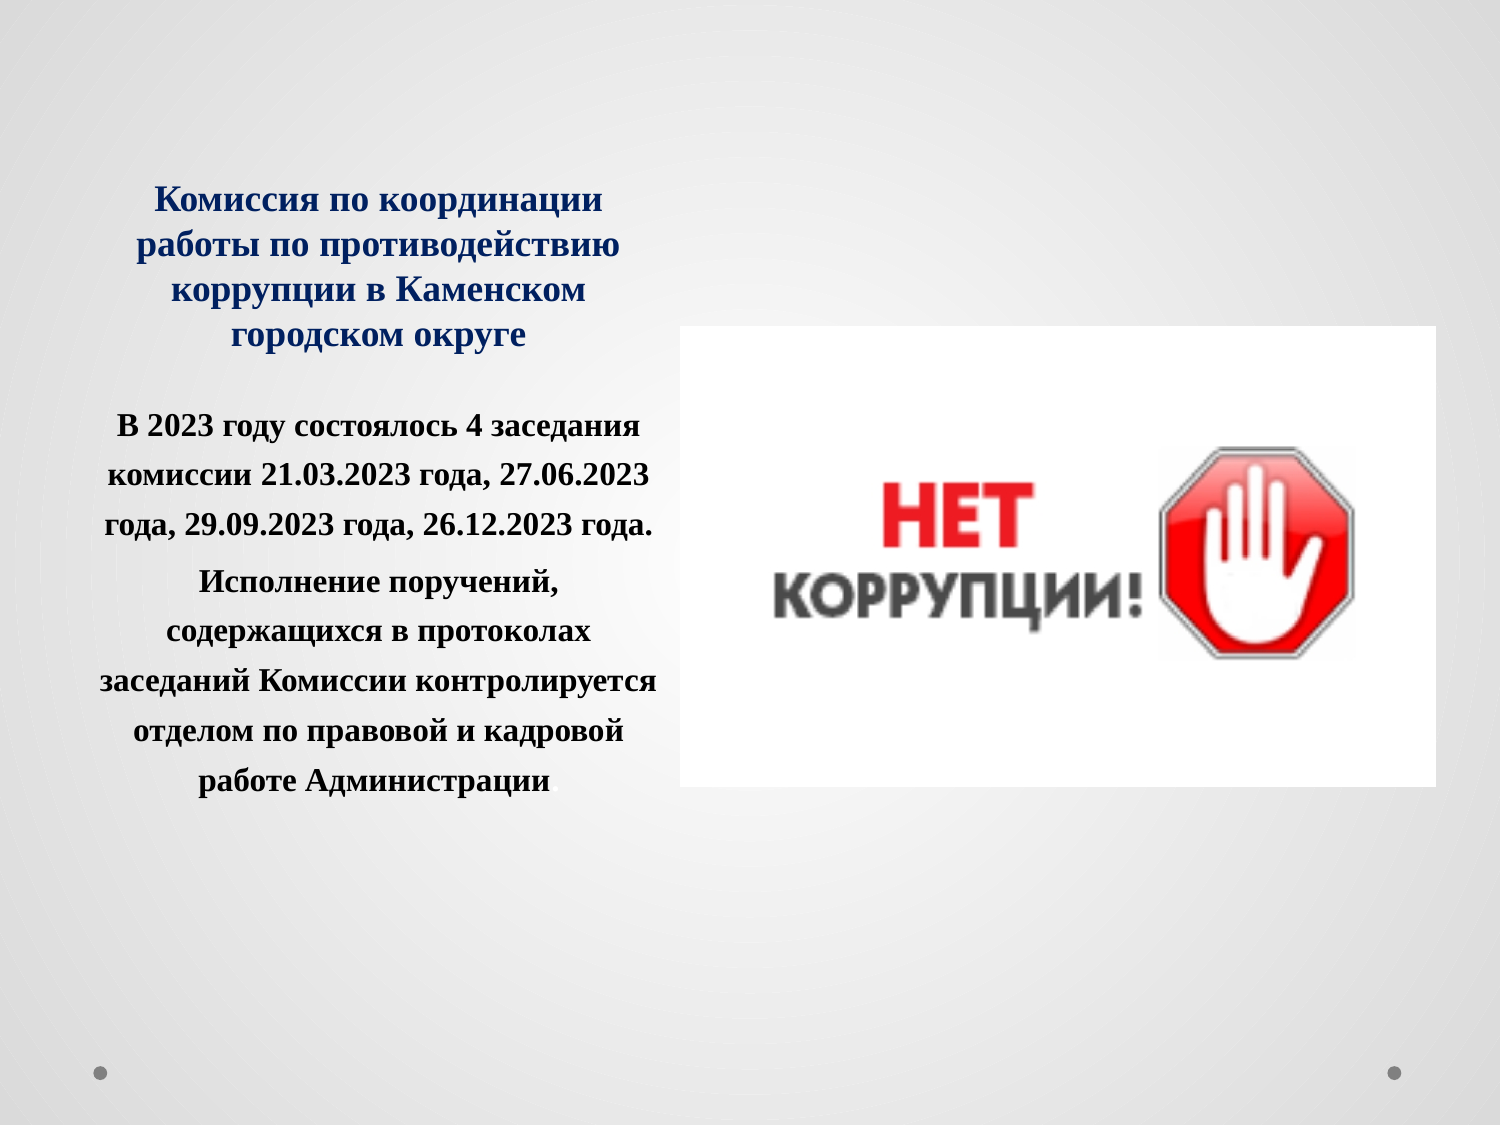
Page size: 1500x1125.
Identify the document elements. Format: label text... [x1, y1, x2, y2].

list В 2023 году состоялось 4 заседания комиссии 21.03.2023 года, 27.06.2023 года, 29.09.2023 года, 26.12.2023 года. Исполнение поручений, содержащихся в протоколах заседаний Комиссии контролируется отделом по правовой и кадровой работе Администрации. [81, 385, 677, 929]
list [680, 326, 1436, 787]
title Комиссия по координации работы по противодействию коррупции в Каменском городском округе [81, 99, 677, 362]
